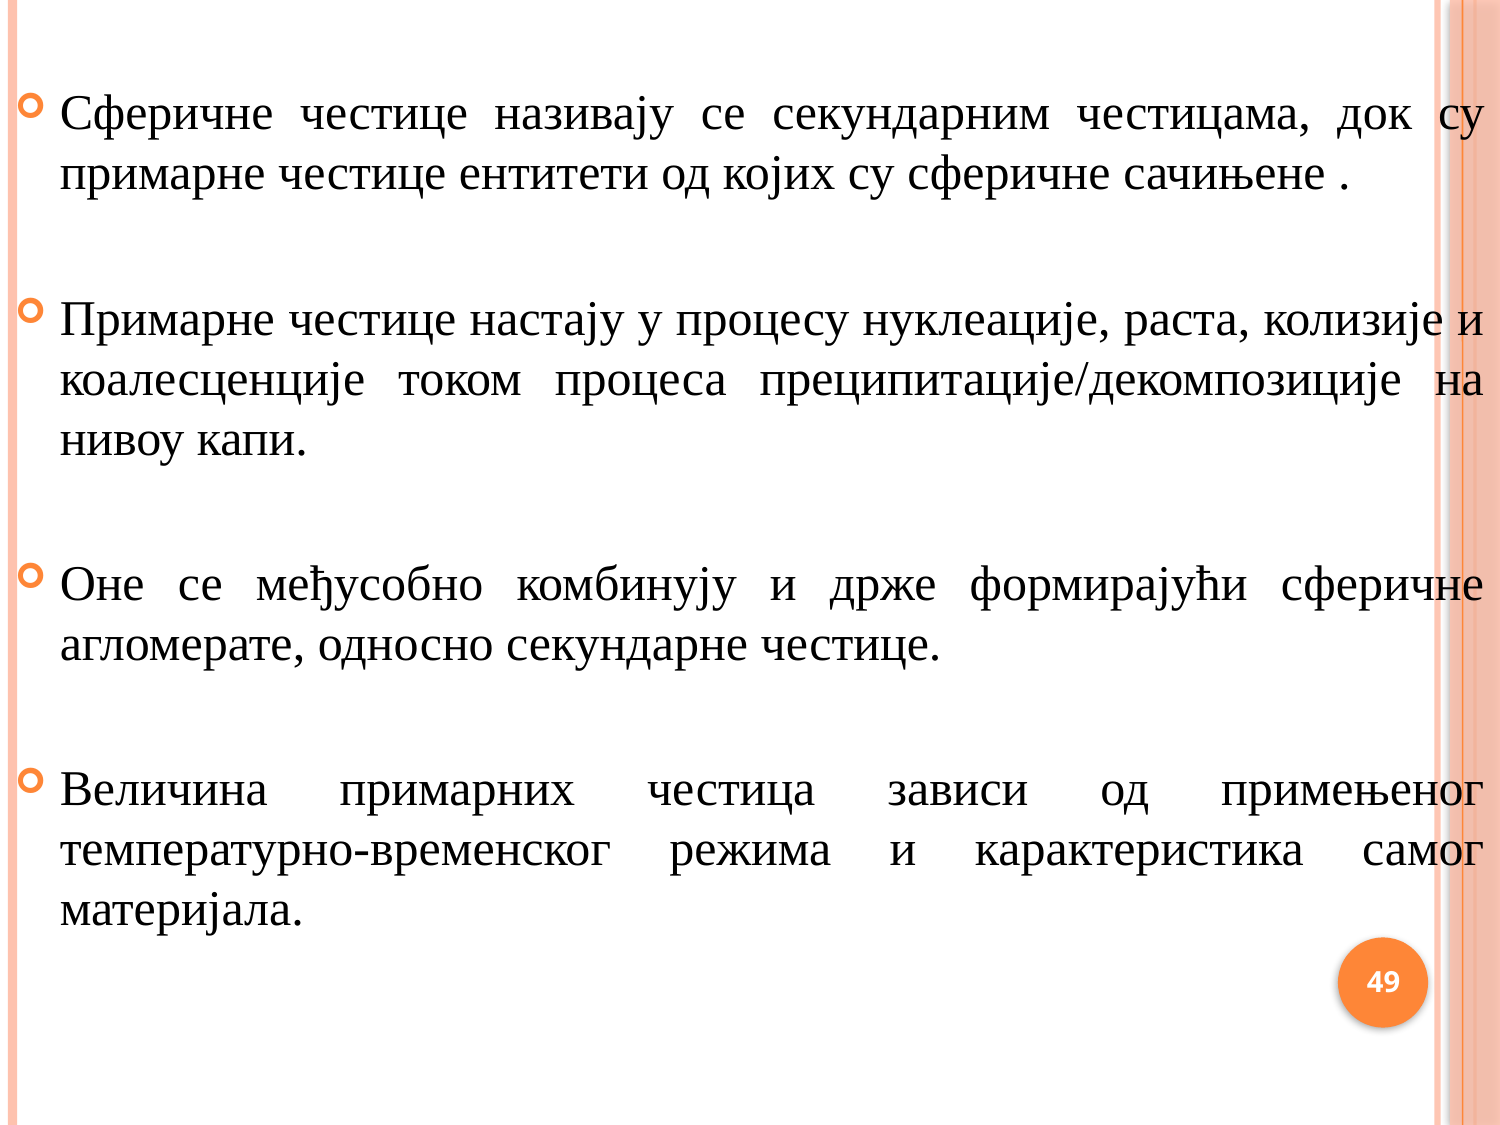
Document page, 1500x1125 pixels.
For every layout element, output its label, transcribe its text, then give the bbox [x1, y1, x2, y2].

list Сферичне честице називају се секундарним честицама, док су примарне честице ентитети од којих су сферичне сачињене . Примарне честице настају у процесу нуклеације, раста, колизије и коалесценције током процеса преципитације/декомпозиције на нивоу капи. Оне се међусобно комбинују и држе формирајући сферичне агломерате, односно секундарне честице. Величина примарних честица зависи од примењеног температурно-временског режима и карактеристика самог материјала. [0, 0, 1500, 1125]
slide_number 49 [1333, 940, 1434, 1026]
